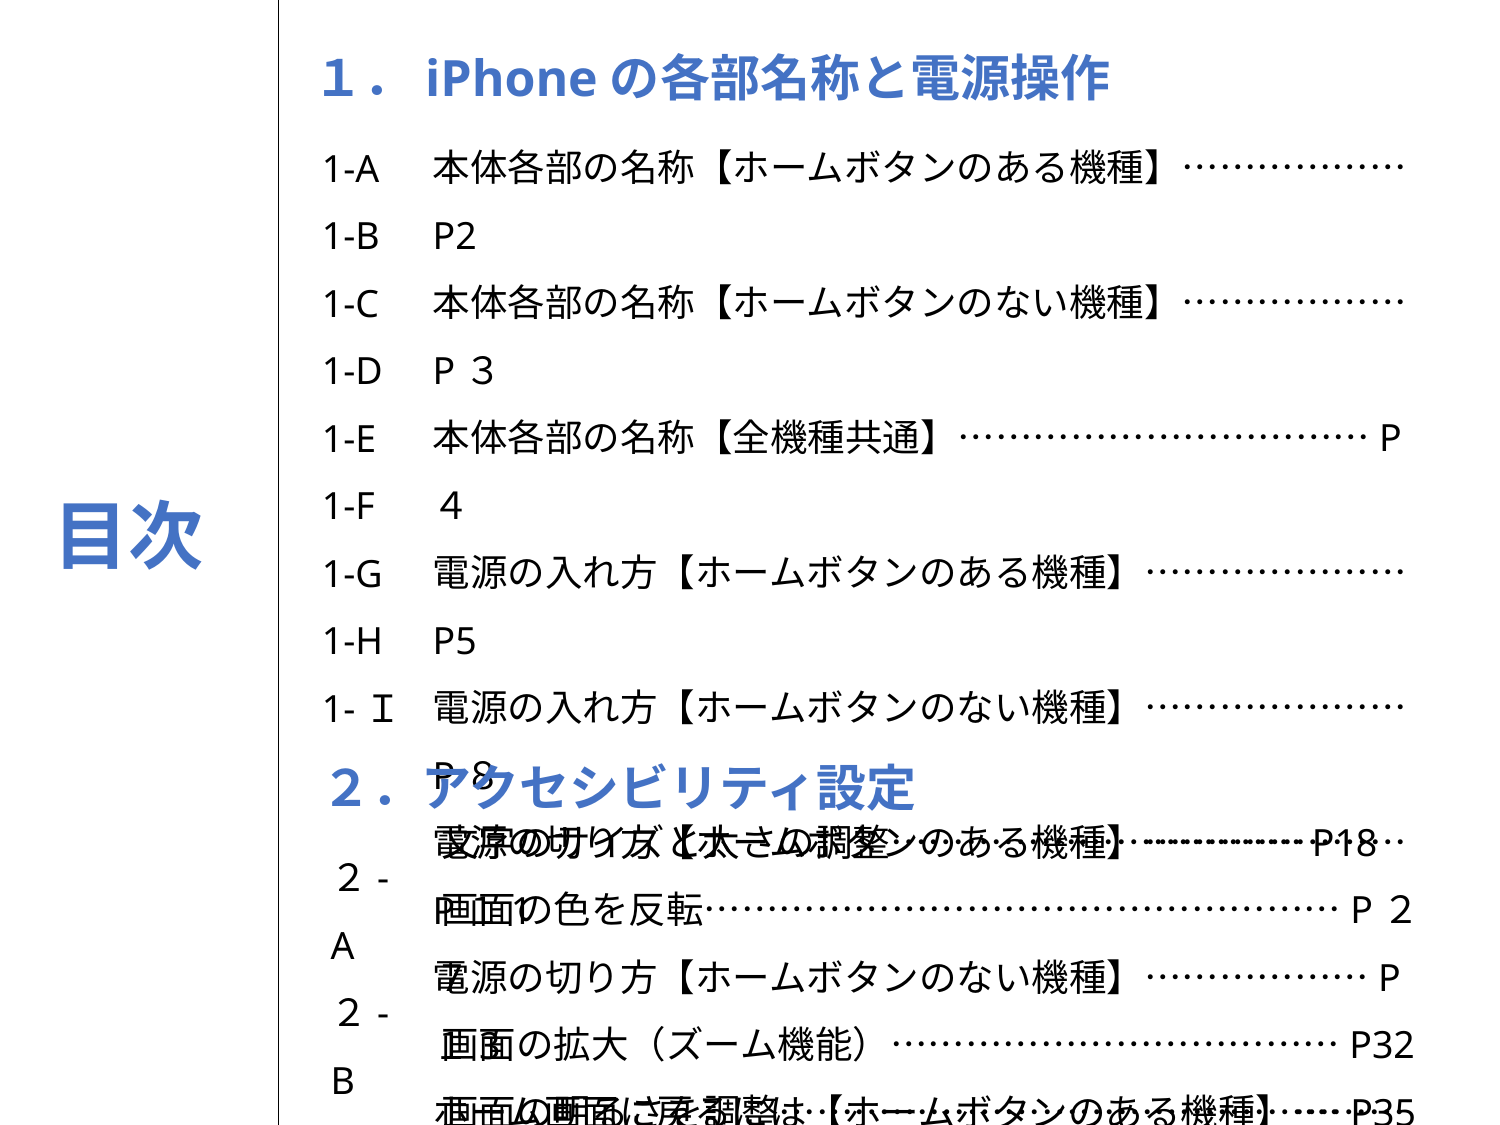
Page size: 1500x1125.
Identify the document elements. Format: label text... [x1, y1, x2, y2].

text_box 目次 [10, 491, 248, 634]
text_box １．iPhoneの各部名称と電源操作 [298, 38, 1421, 114]
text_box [306, 748, 1449, 1106]
text_box 1-A 1-B 1-C 1-D 1-E 1-F 1-G 1-H 1-Ｉ [306, 114, 419, 722]
text_box 本体各部の名称【ホームボタンのある機種】………………P2 本体各部の名称【ホームボタンのない機種】………………P３ 本体各部の名称【全機種共通】……………………………P４ 電源の入れ方【ホームボタンのある機種】…………………P5 電源の入れ方【ホームボタンのない機種】…………………P８ 電源の切り方【ホームボタンのある機種】…………………P１1 電源の切り方【ホームボタンのない機種】………………P１3 ホーム画面に戻るには【ホームボタンのある機種】………P15 ホーム画面に戻るには【ホームボタンのない機種】………P1６ [419, 114, 1441, 571]
